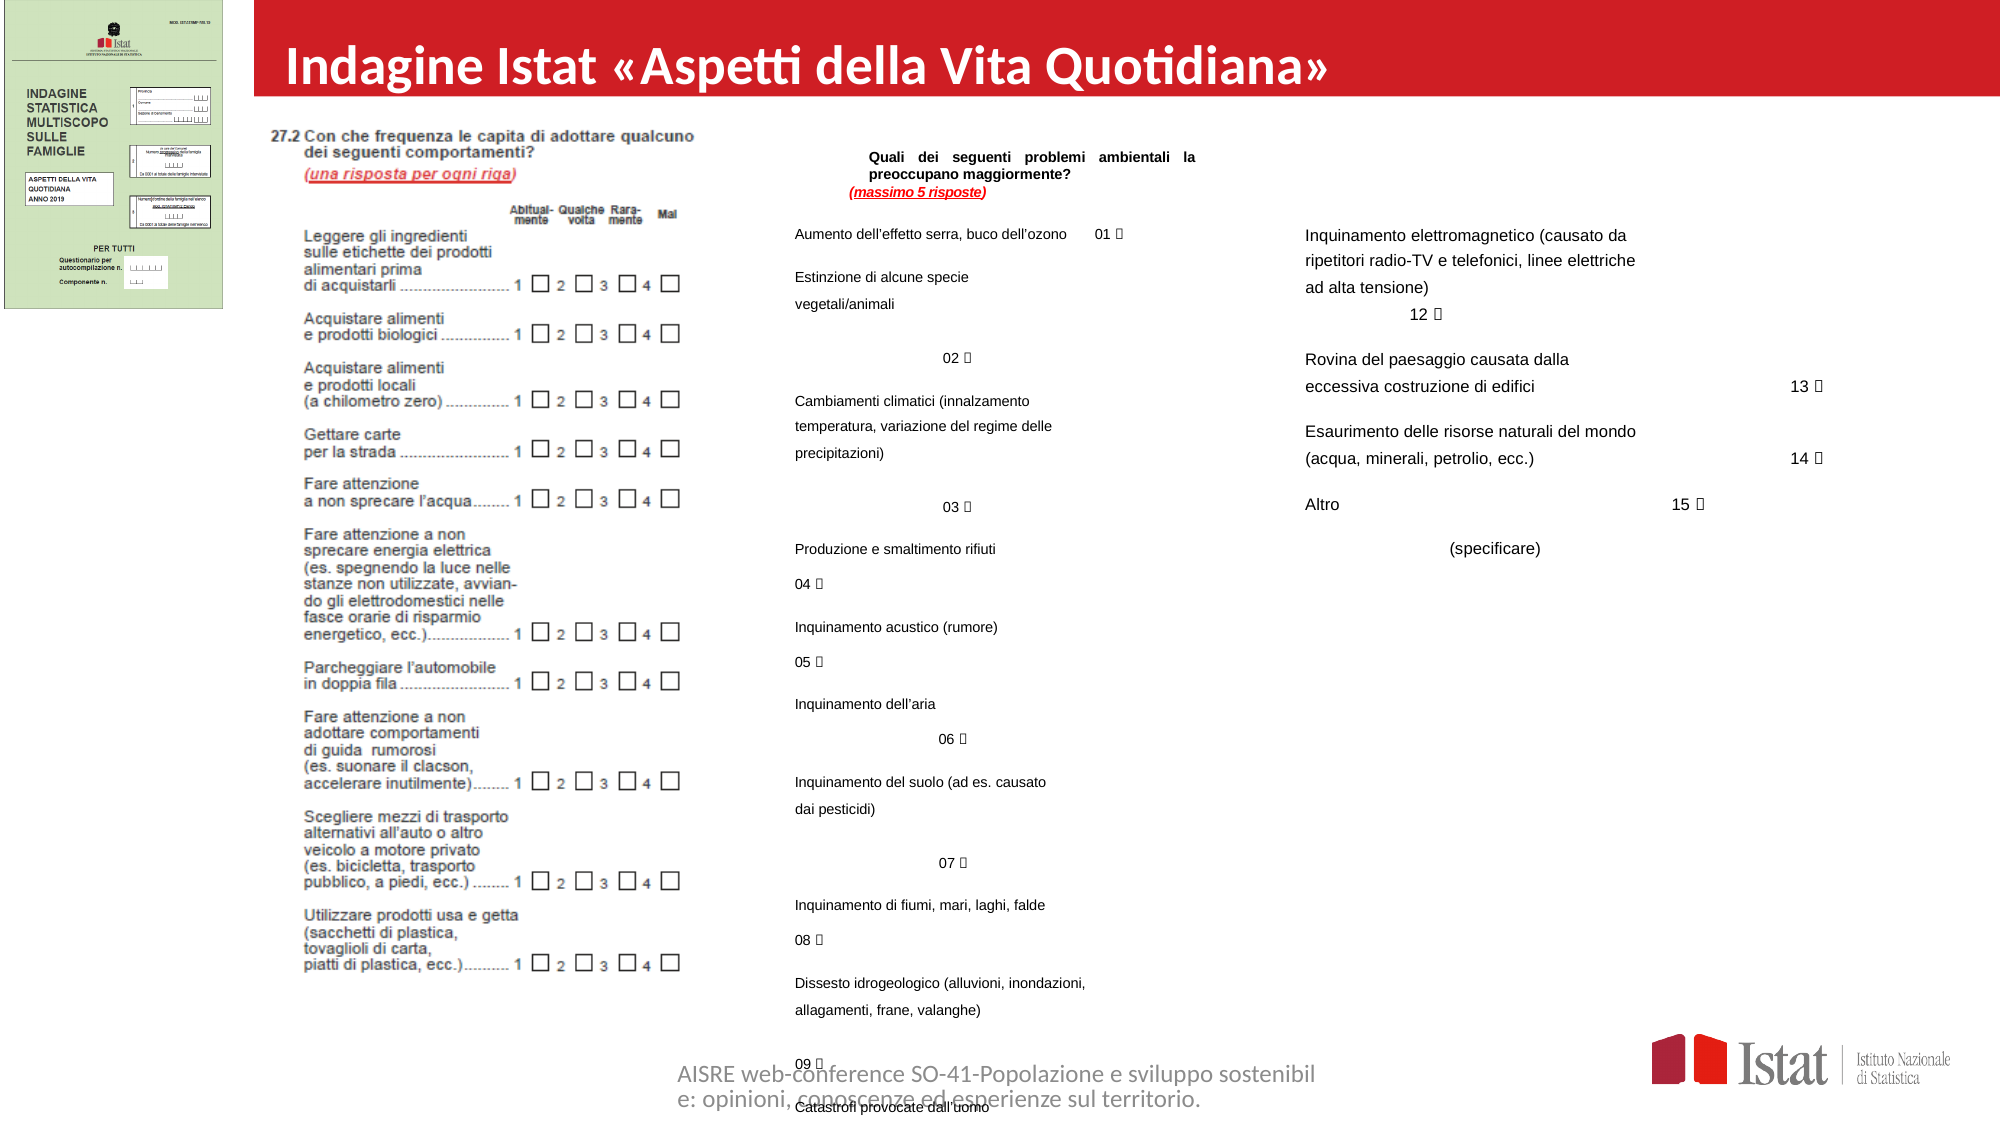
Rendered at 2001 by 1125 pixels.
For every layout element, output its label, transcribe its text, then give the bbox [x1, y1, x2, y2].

picture [254, 110, 700, 999]
text_box Quali dei seguenti problemi ambientali la preoccupano maggiormente? (massimo 5 risposte) Aumento dell’effetto serra, buco dell’ozono 01  Estinzione di alcune specie vegetali/animali 02  Cambiamenti climatici (innalzamento temperatura, variazione del regime delle precipitazioni) 03  Produzione e smaltimento rifiuti 04  Inquinamento acustico (rumore) 05  Inquinamento dell’aria 06  Inquinamento del suolo (ad es. causato dai pesticidi) 07  Inquinamento di fiumi, mari, laghi, falde 08  Dissesto idrogeologico (alluvioni, inondazioni, allagamenti, frane, valanghe) 09  Catastrofi provocate dall’uomo (incidenti industriali, perdite/sversamenti di petrolio, olio e altre sostanze tossiche o radioattive, ecc.) 10  Distruzione delle foreste 11  [778, 140, 1211, 1125]
picture [4, 0, 223, 309]
text_box [254, 0, 2000, 97]
footer AISRE web-conference SO-41-Popolazione e sviluppo sostenibile: opinioni, conoscenze ed esperienze sul territorio. [662, 1042, 778, 1103]
picture [1652, 1034, 1950, 1085]
text_box Indagine Istat «Aspetti della Vita Quotidiana» [285, 29, 1950, 96]
text_box Inquinamento elettromagnetico (causato da ripetitori radio-TV e telefonici, linee elettriche ad alta tensione) 12  Rovina del paesaggio causata dalla eccessiva costruzione di edifici 13  Esaurimento delle risorse naturali del mondo (acqua, minerali, petrolio, ecc.) 14  Altro 15  (specificare) [1289, 217, 1844, 566]
footer AISRE web-conference SO-41-Popolazione e sviluppo sostenibile: opinioni, conoscenze ed esperienze sul territorio. [1211, 1042, 1338, 1103]
